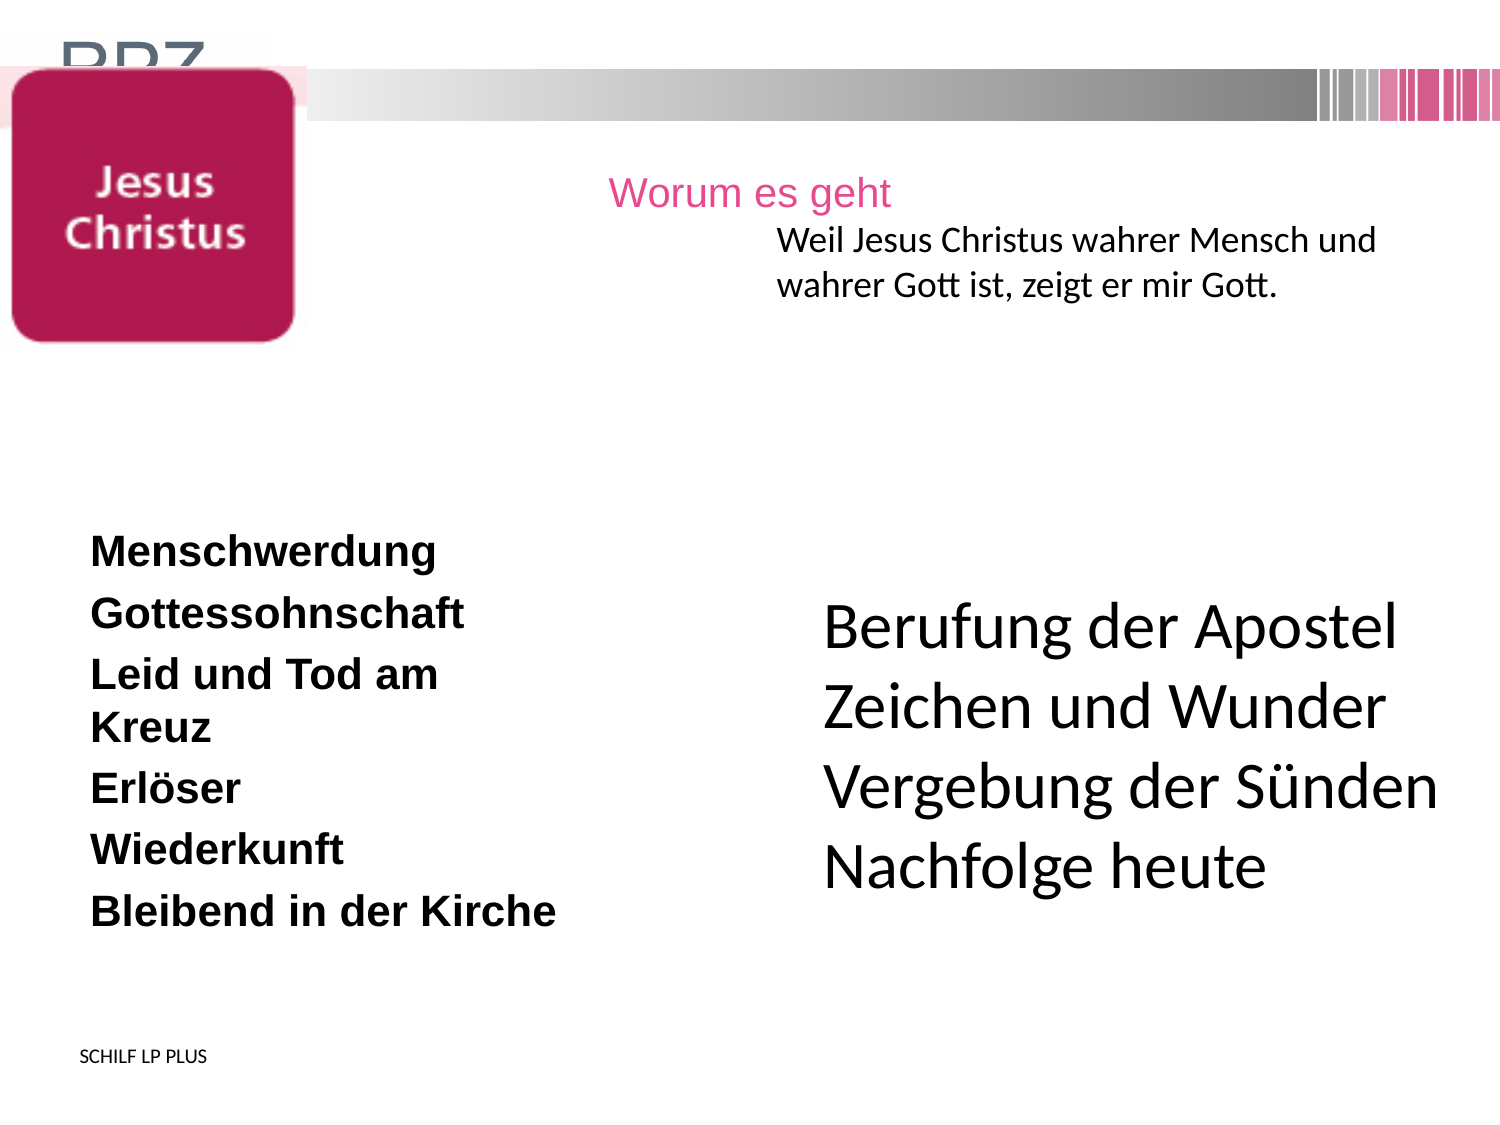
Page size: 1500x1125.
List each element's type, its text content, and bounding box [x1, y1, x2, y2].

list Menschwerdung Gottessohnschaft Leid und Tod am Kreuz Erlöser Wiederkunft Bleibend in der Kirche [75, 444, 573, 988]
text_box Weil Jesus Christus wahrer Mensch und wahrer Gott ist, zeigt er mir Gott. [761, 208, 1483, 358]
picture [1380, 69, 1439, 121]
picture [0, 31, 272, 66]
picture [1443, 69, 1500, 121]
picture [1319, 69, 1379, 121]
title Worum es geht [312, 149, 1425, 233]
text_box Berufung der Apostel Zeichen und Wunder Vergebung der Sünden Nachfolge heute [809, 574, 1483, 909]
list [0, 66, 308, 354]
